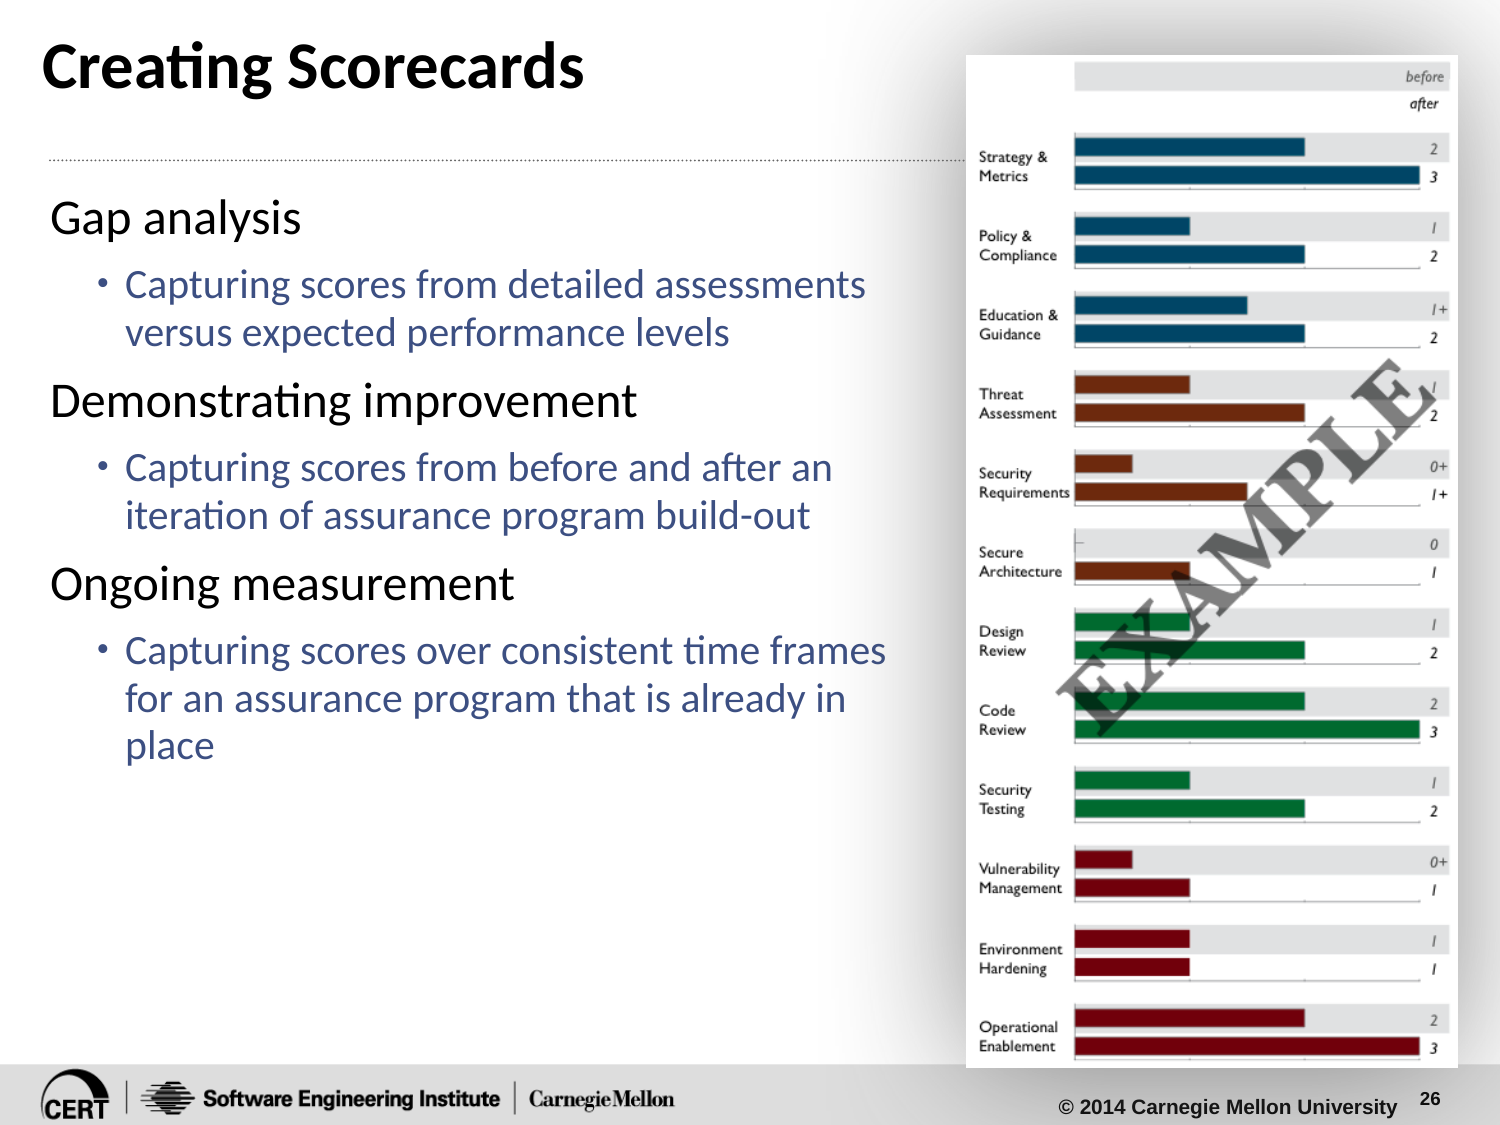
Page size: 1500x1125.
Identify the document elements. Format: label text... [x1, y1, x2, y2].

title Creating Scorecards [42, 37, 887, 155]
list Gap analysis Capturing scores from detailed assessments versus expected performance levels Demonstrating improvement Capturing scores from before and after an iteration of assurance program build-out Ongoing measurement Capturing scores over consistent time frames for an assurance program that is already in place [49, 187, 864, 1001]
picture [966, 55, 1458, 1069]
picture [24, 1065, 688, 1125]
